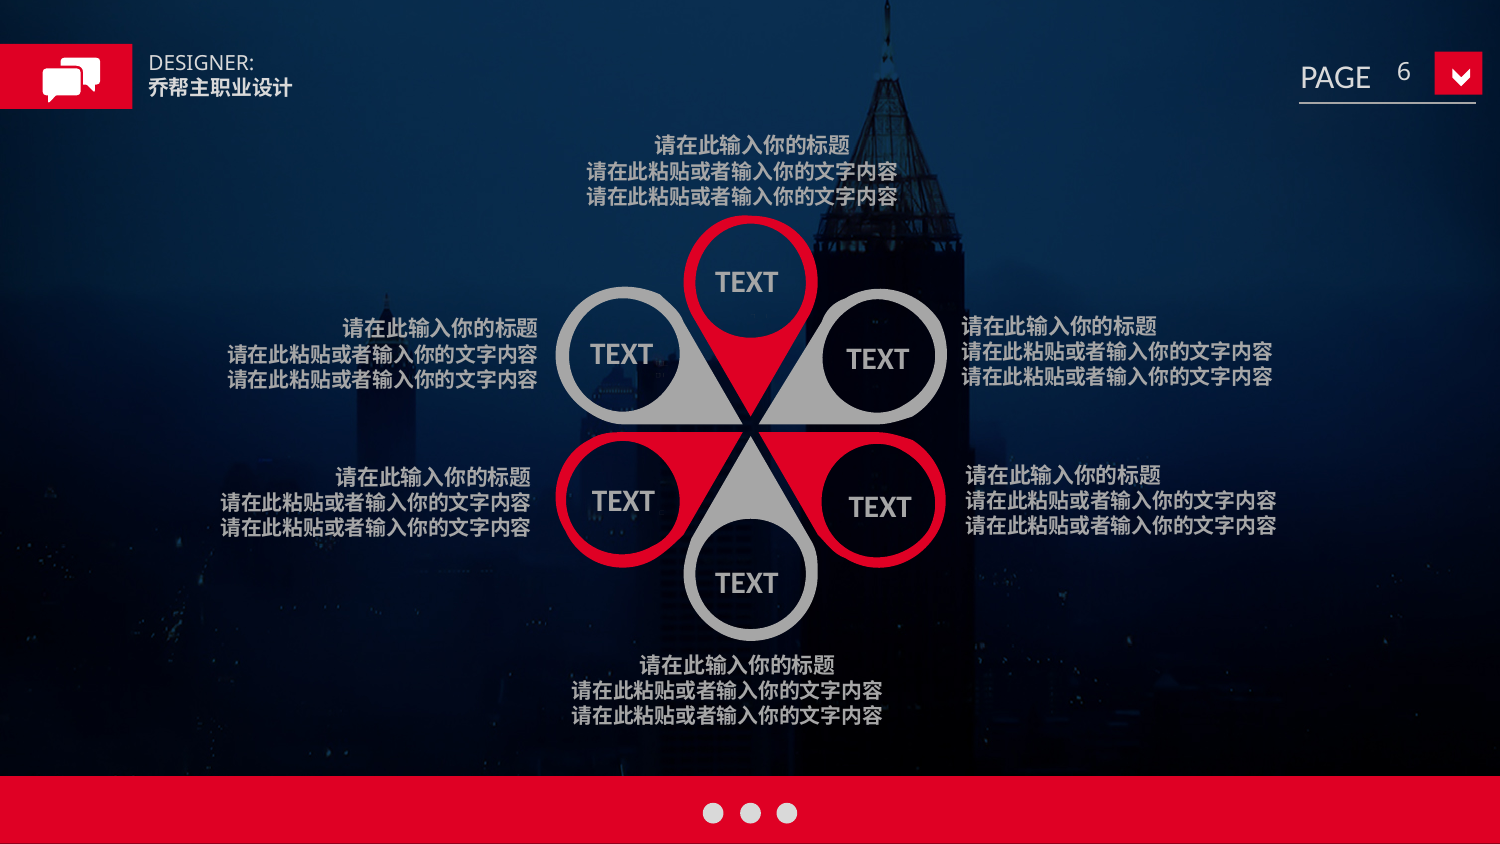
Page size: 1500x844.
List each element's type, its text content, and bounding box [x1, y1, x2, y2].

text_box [545, 278, 743, 425]
text_box TEXT [837, 480, 931, 529]
text_box 请在此输入你的标题 请在此粘贴或者输入你的文字内容 请在此粘贴或者输入你的文字内容 [954, 455, 1310, 544]
text_box 请在此输入你的标题 请在此粘贴或者输入你的文字内容 请在此粘贴或者输入你的文字内容 [194, 309, 540, 397]
text_box [817, 433, 946, 568]
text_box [683, 211, 818, 417]
text_box 请在此输入你的标题 请在此粘贴或者输入你的文字内容 请在此粘贴或者输入你的文字内容 [187, 458, 540, 546]
text_box 请在此输入你的标题 请在此粘贴或者输入你的文字内容 请在此粘贴或者输入你的文字内容 [962, 307, 1306, 395]
text_box 请在此输入你的标题 请在此粘贴或者输入你的文字内容 请在此粘贴或者输入你的文字内容 [575, 126, 931, 214]
text_box 请在此输入你的标题 请在此粘贴或者输入你的文字内容 请在此粘贴或者输入你的文字内容 [560, 646, 916, 734]
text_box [758, 278, 957, 425]
text_box DESIGNER: 乔帮主职业设计 [133, 41, 309, 107]
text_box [683, 435, 818, 642]
picture [0, 0, 1500, 776]
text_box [545, 431, 743, 579]
slide_number 6 [1373, 50, 1435, 96]
